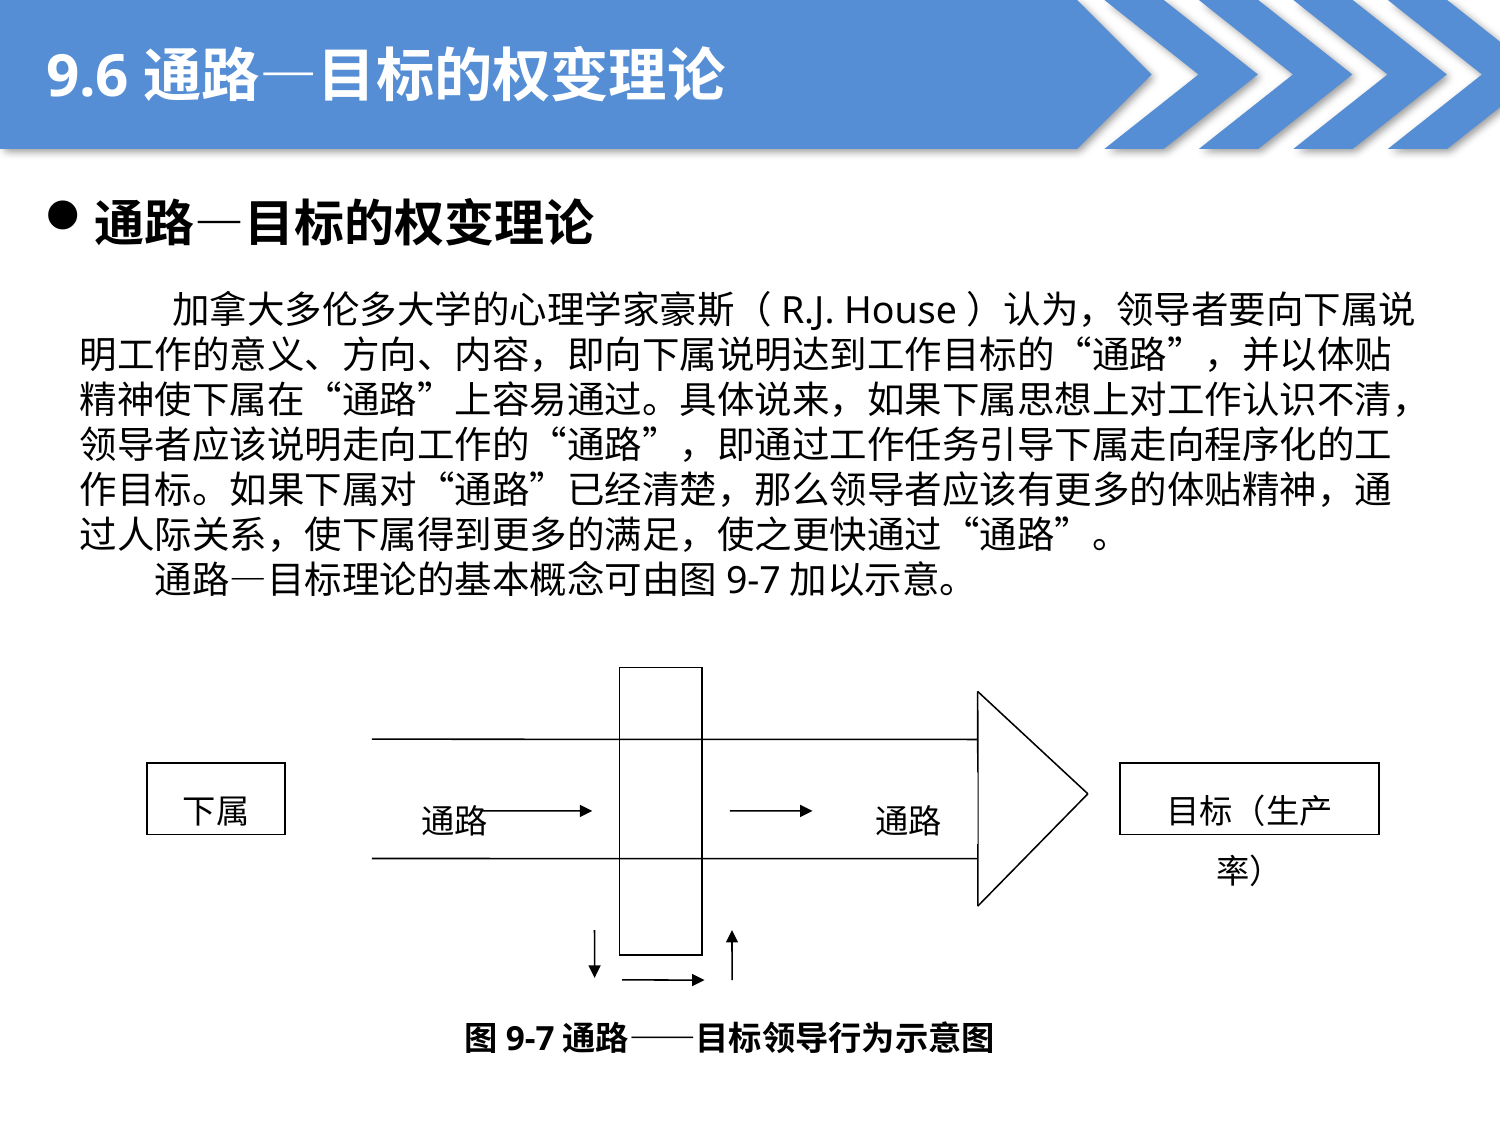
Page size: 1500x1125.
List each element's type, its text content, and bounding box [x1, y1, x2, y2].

text_box 图9-7通路——目标领导行为示意图 [449, 1009, 1010, 1065]
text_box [135, 644, 1400, 981]
text_box 9.6通路—目标的权变理论 [31, 30, 741, 116]
text_box 加拿大多伦多大学的心理学家豪斯（R.J. House）认为，领导者要向下属说明工作的意义、方向、内容，即向下属说明达到工作目标的“通路”，并以体贴精神使下属在“通路”上容易通过。具体说来，如果下属思想上对工作认识不清，领导者应该说明走向工作的“通路”，即通过工作任务引导下属走向程序化的工作目标。如果下属对“通路”已经清楚，那么领导者应该有更多的体贴精神，通过人际关系，使下属得到更多的满足，使之更快通过“通路”。 通路—目标理论的基本概念可由图9-7加以示意。 [64, 278, 1436, 609]
text_box 通路—目标的权变理论 [29, 184, 691, 260]
